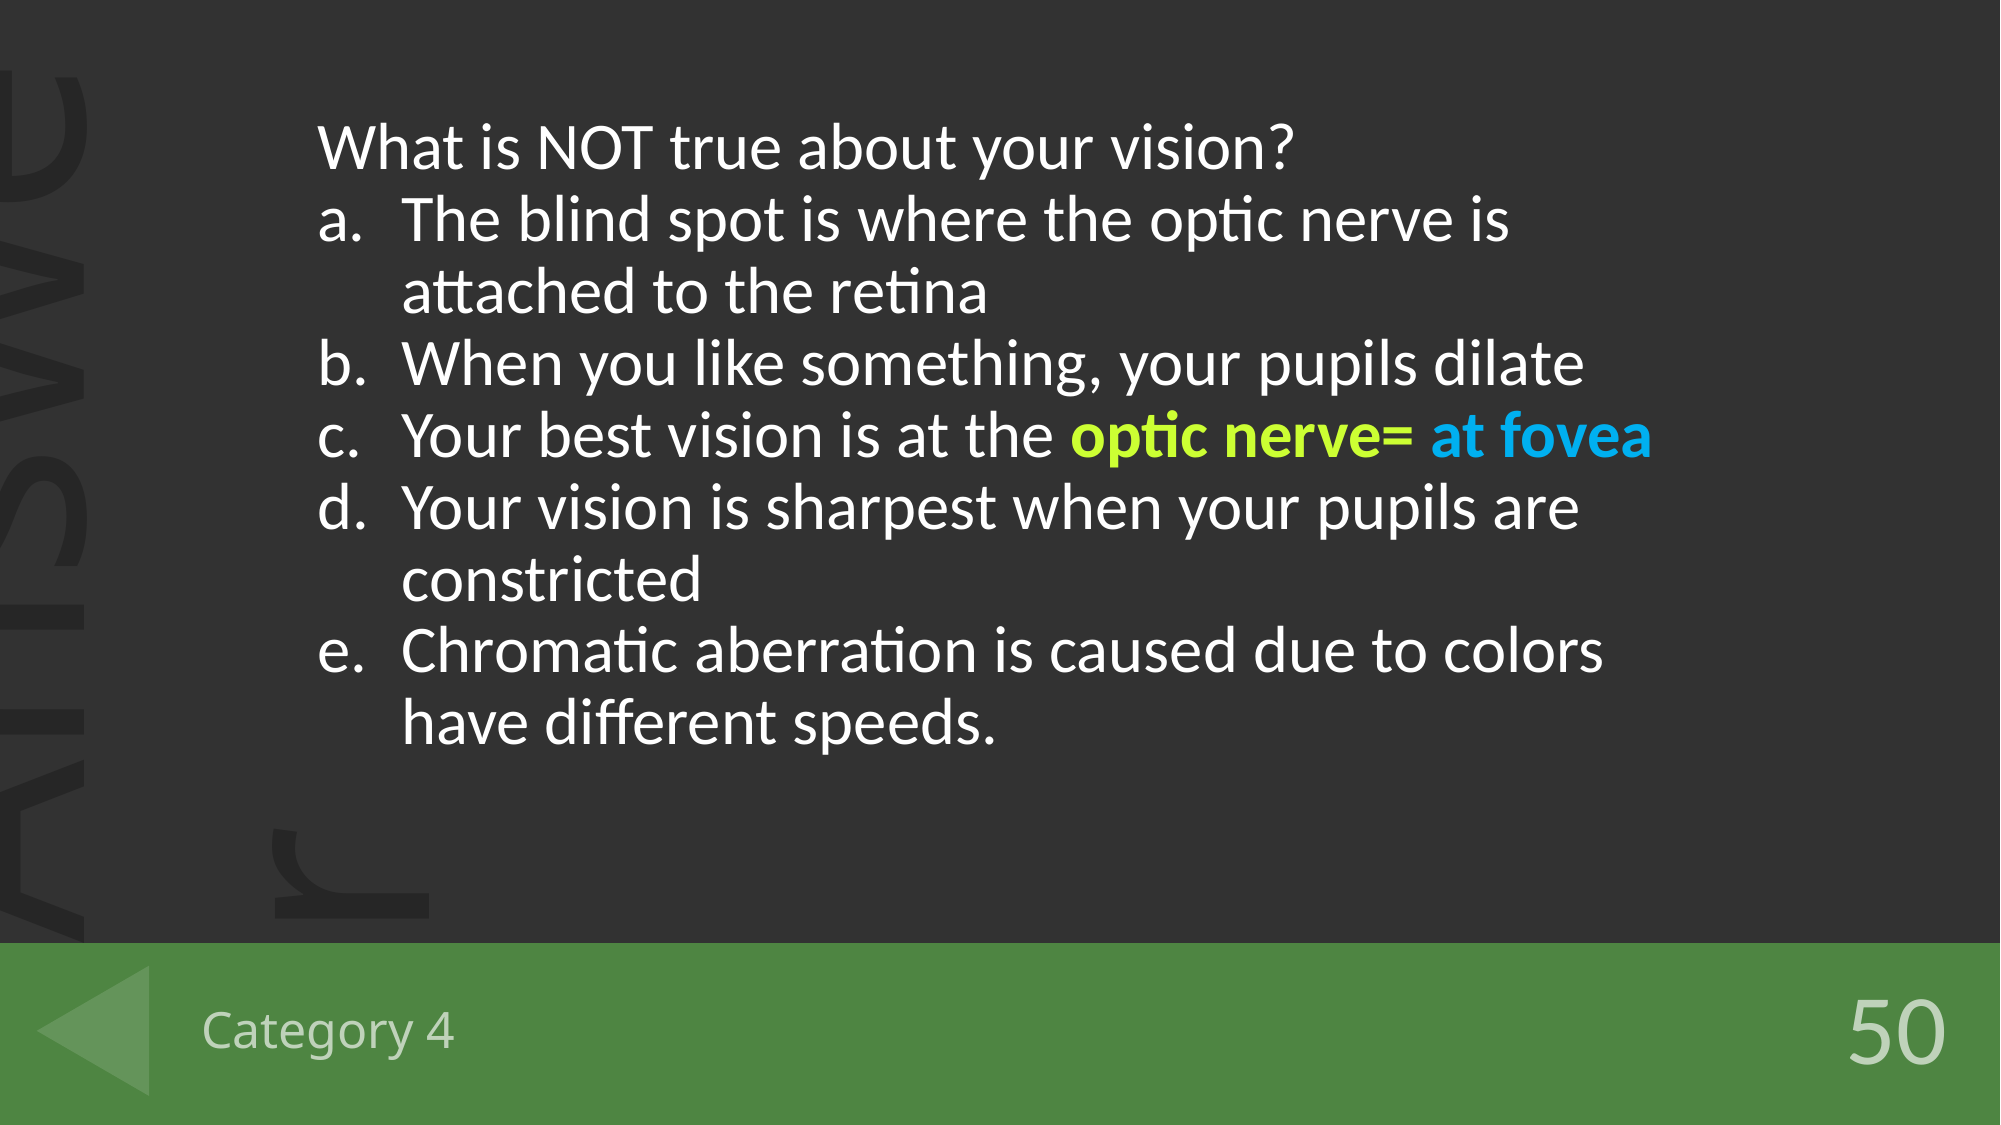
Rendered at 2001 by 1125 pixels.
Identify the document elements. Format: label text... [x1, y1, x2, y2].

list 50 [1494, 967, 1963, 1097]
title Category 4 [185, 967, 1494, 1097]
list What is NOT true about your vision? The blind spot is where the optic nerve is attached to the retina When you like something, your pupils dilate Your best vision is at the optic nerve= at fovea Your vision is sharpest when your pupils are constricted Chromatic aberration is caused due to colors have different speeds. [302, 307, 1760, 636]
